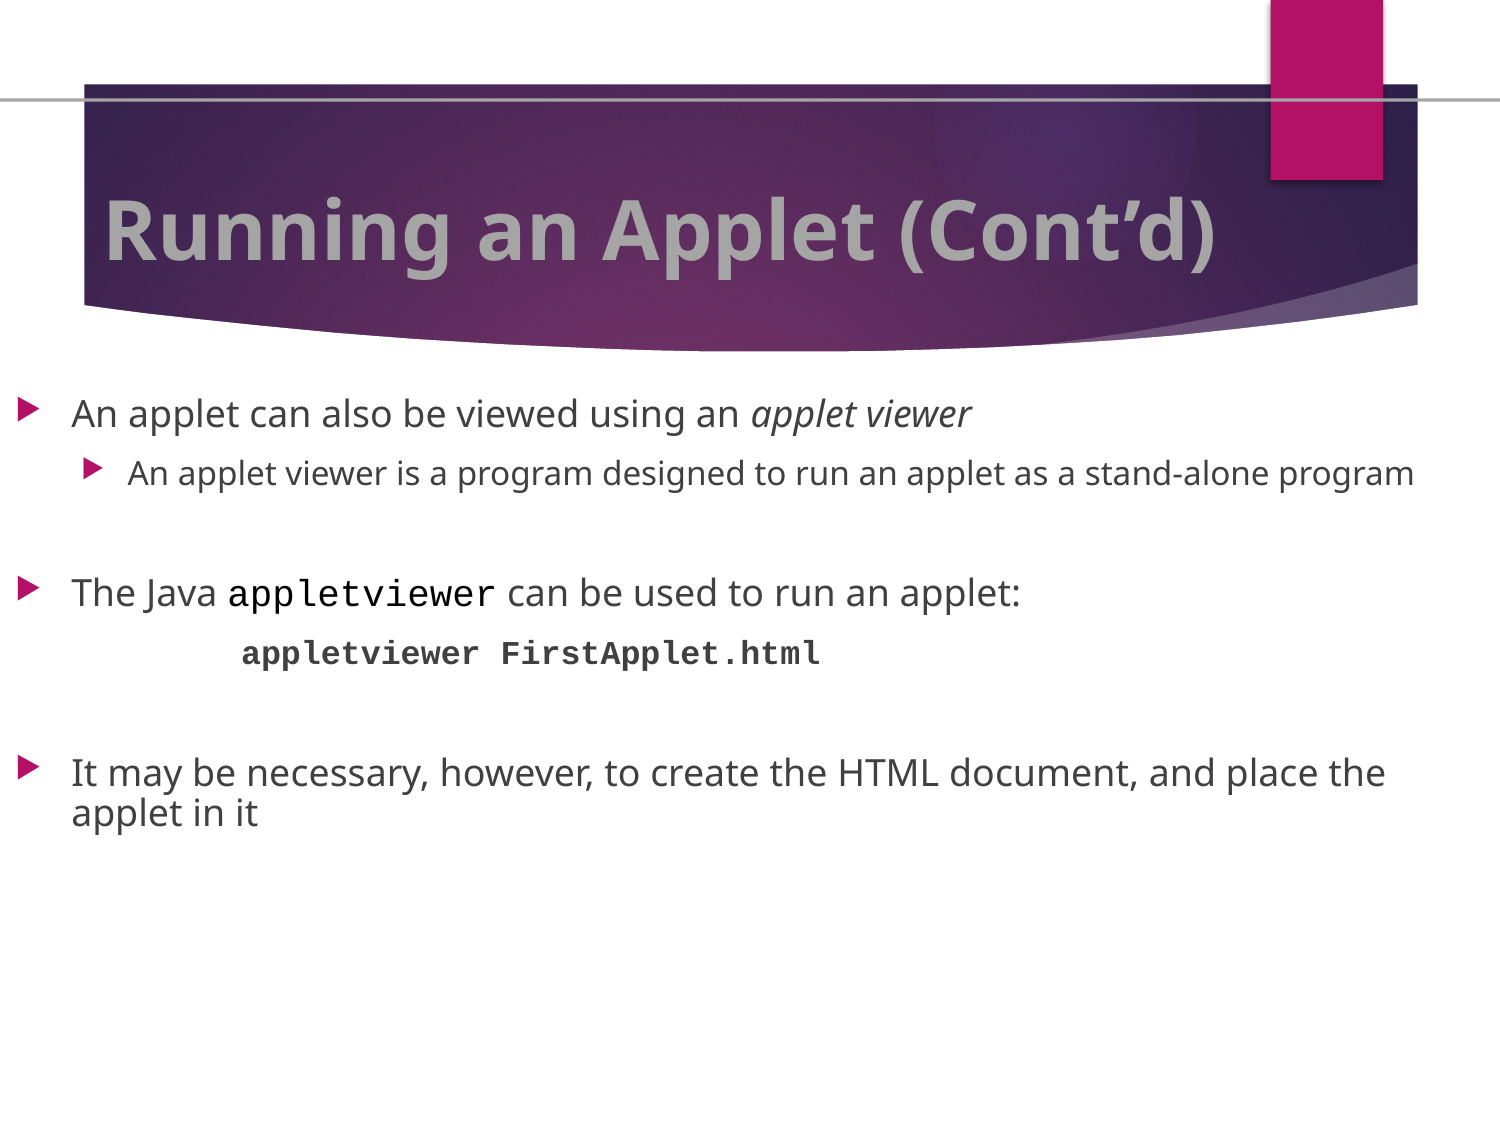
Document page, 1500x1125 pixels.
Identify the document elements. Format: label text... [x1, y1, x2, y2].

text_box Running an Applet (Cont’d) [87, 174, 1500, 280]
list An applet can also be viewed using an applet viewer An applet viewer is a program designed to run an applet as a stand-alone program The Java appletviewer can be used to run an applet: appletviewer FirstApplet.html It may be necessary, however, to create the HTML document, and place the applet in it [0, 387, 1500, 1125]
